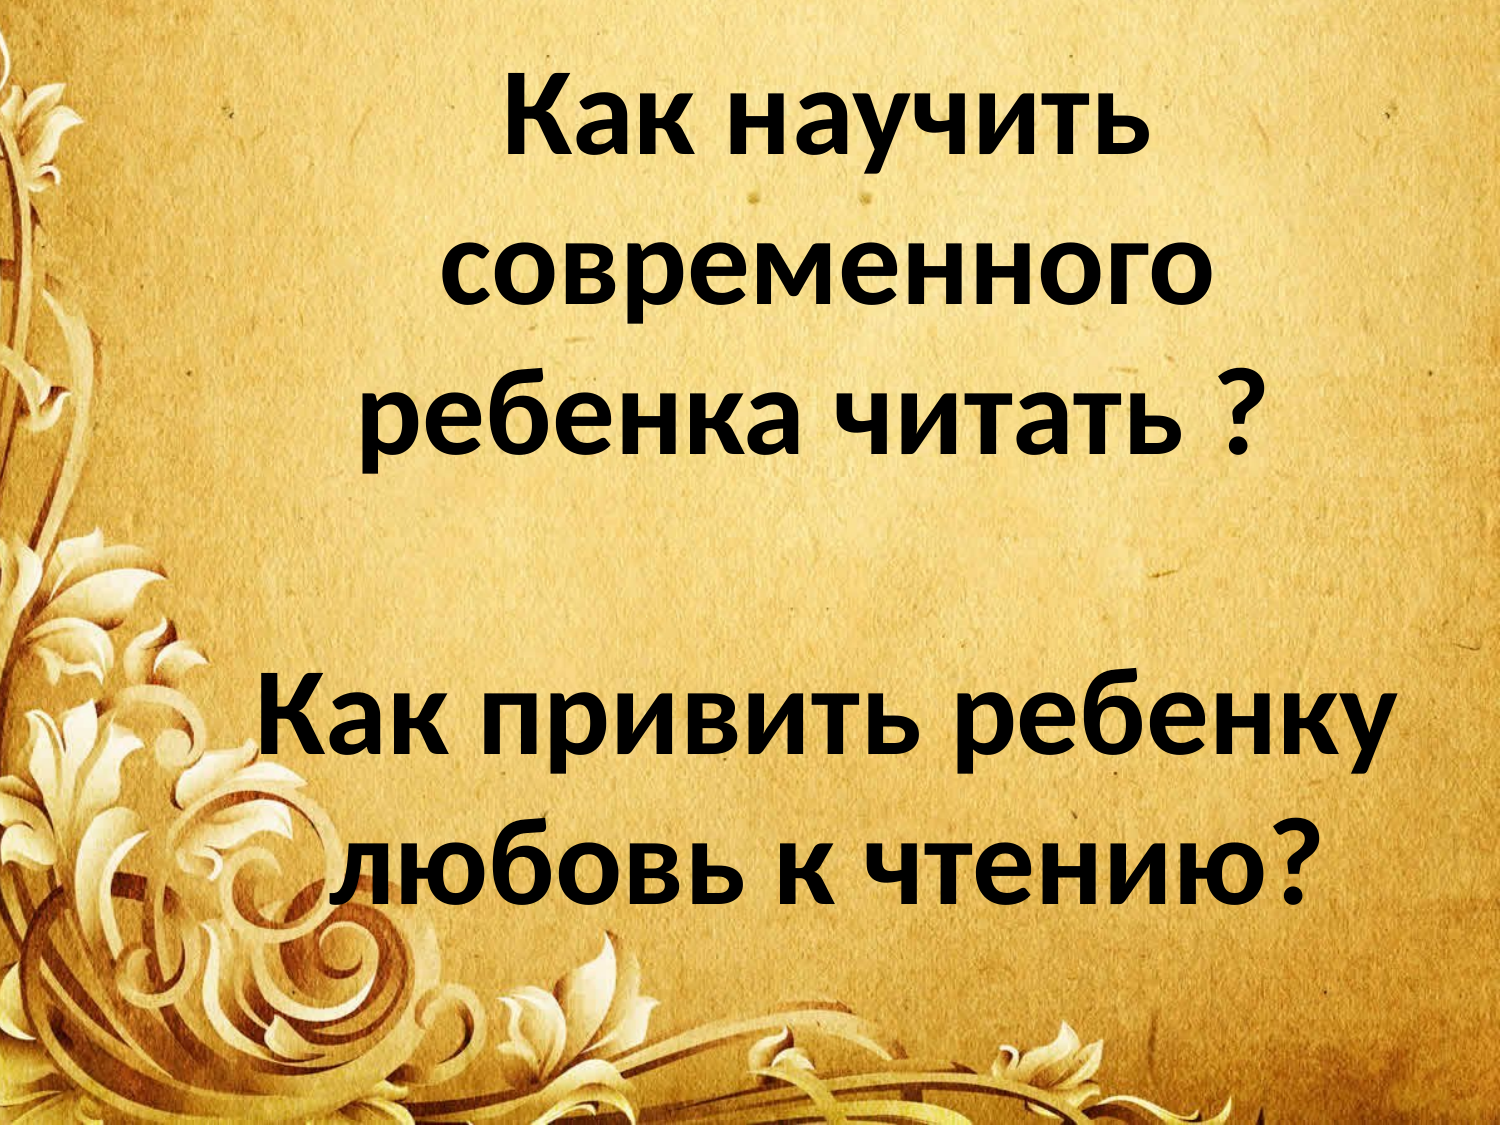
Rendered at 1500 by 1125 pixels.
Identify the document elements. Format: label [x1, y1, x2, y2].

list [0, 0, 1500, 1125]
